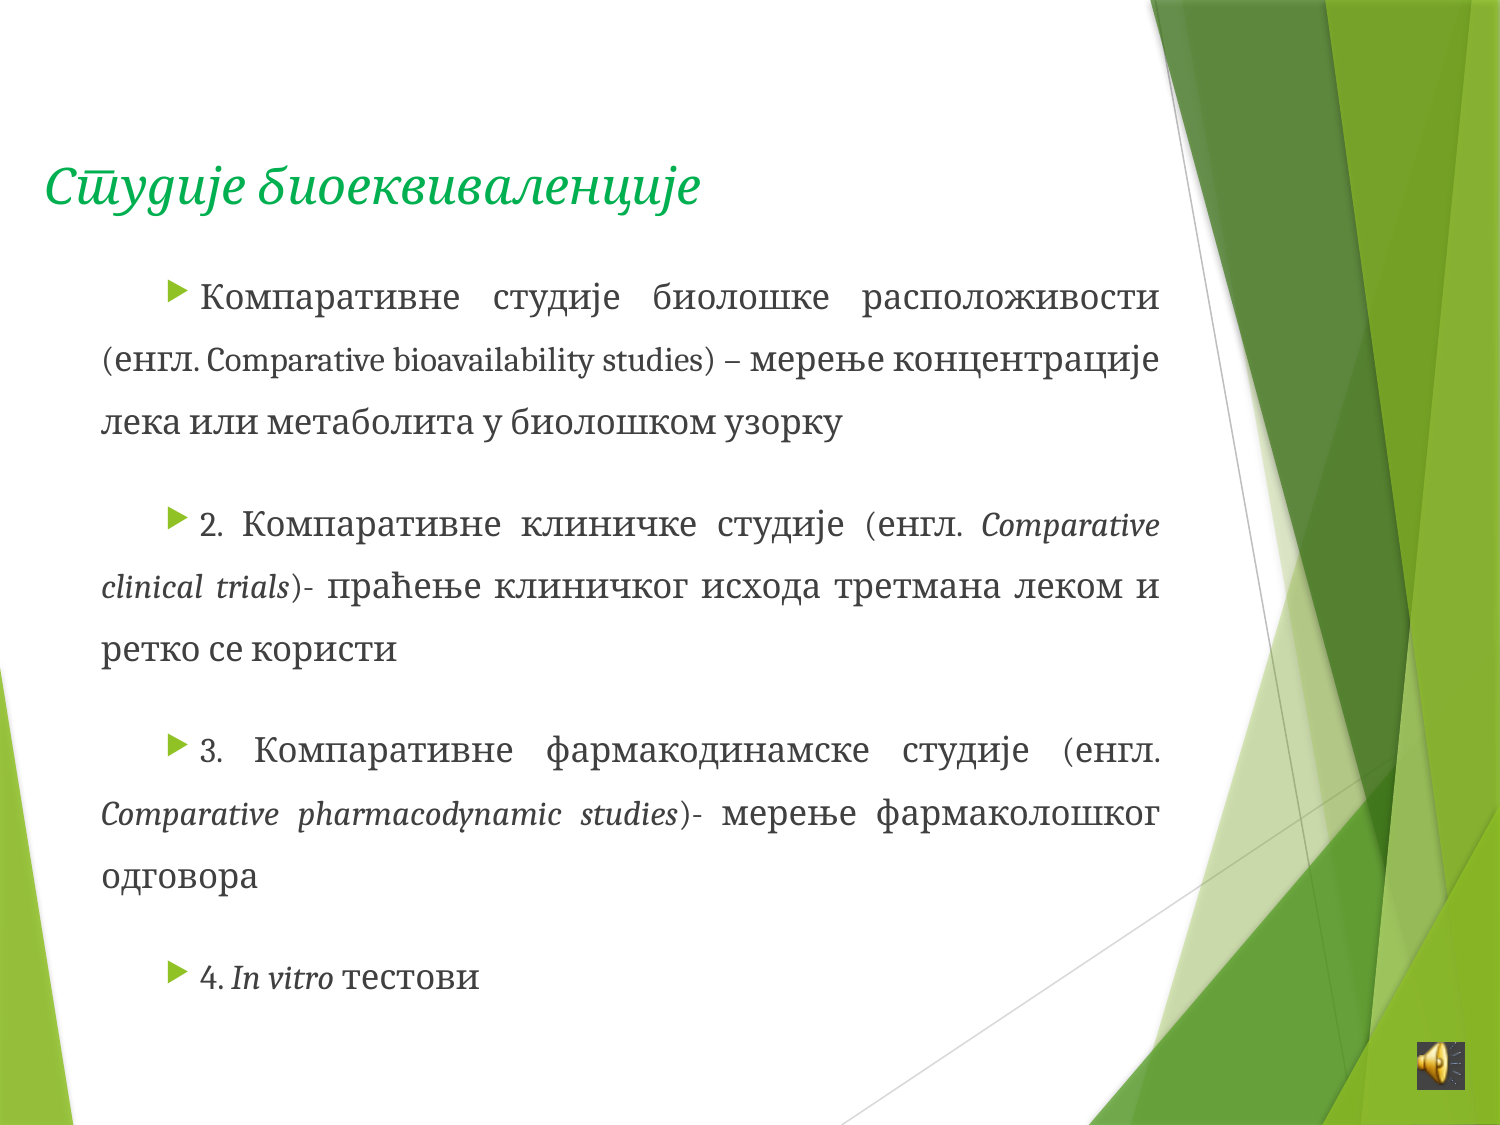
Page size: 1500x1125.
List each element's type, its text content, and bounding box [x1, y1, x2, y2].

picture [1415, 1040, 1467, 1092]
list Студије биоеквиваленције Компаративне студије биолошке расположивости (енгл. Comparative bioavailability studies) – мерење концентрације лека или метаболита у биолошком узорку 2. Компаративне клиничке студије (енгл. Comparative clinical trials)- праћење клиничког исхода третмана леком и ретко се користи 3. Компаративне фармакодинамске студије (енгл. Comparative pharmacodynamic studies)- мерење фармаколошког одговора 4. In vitro тестови [29, 116, 1176, 1009]
